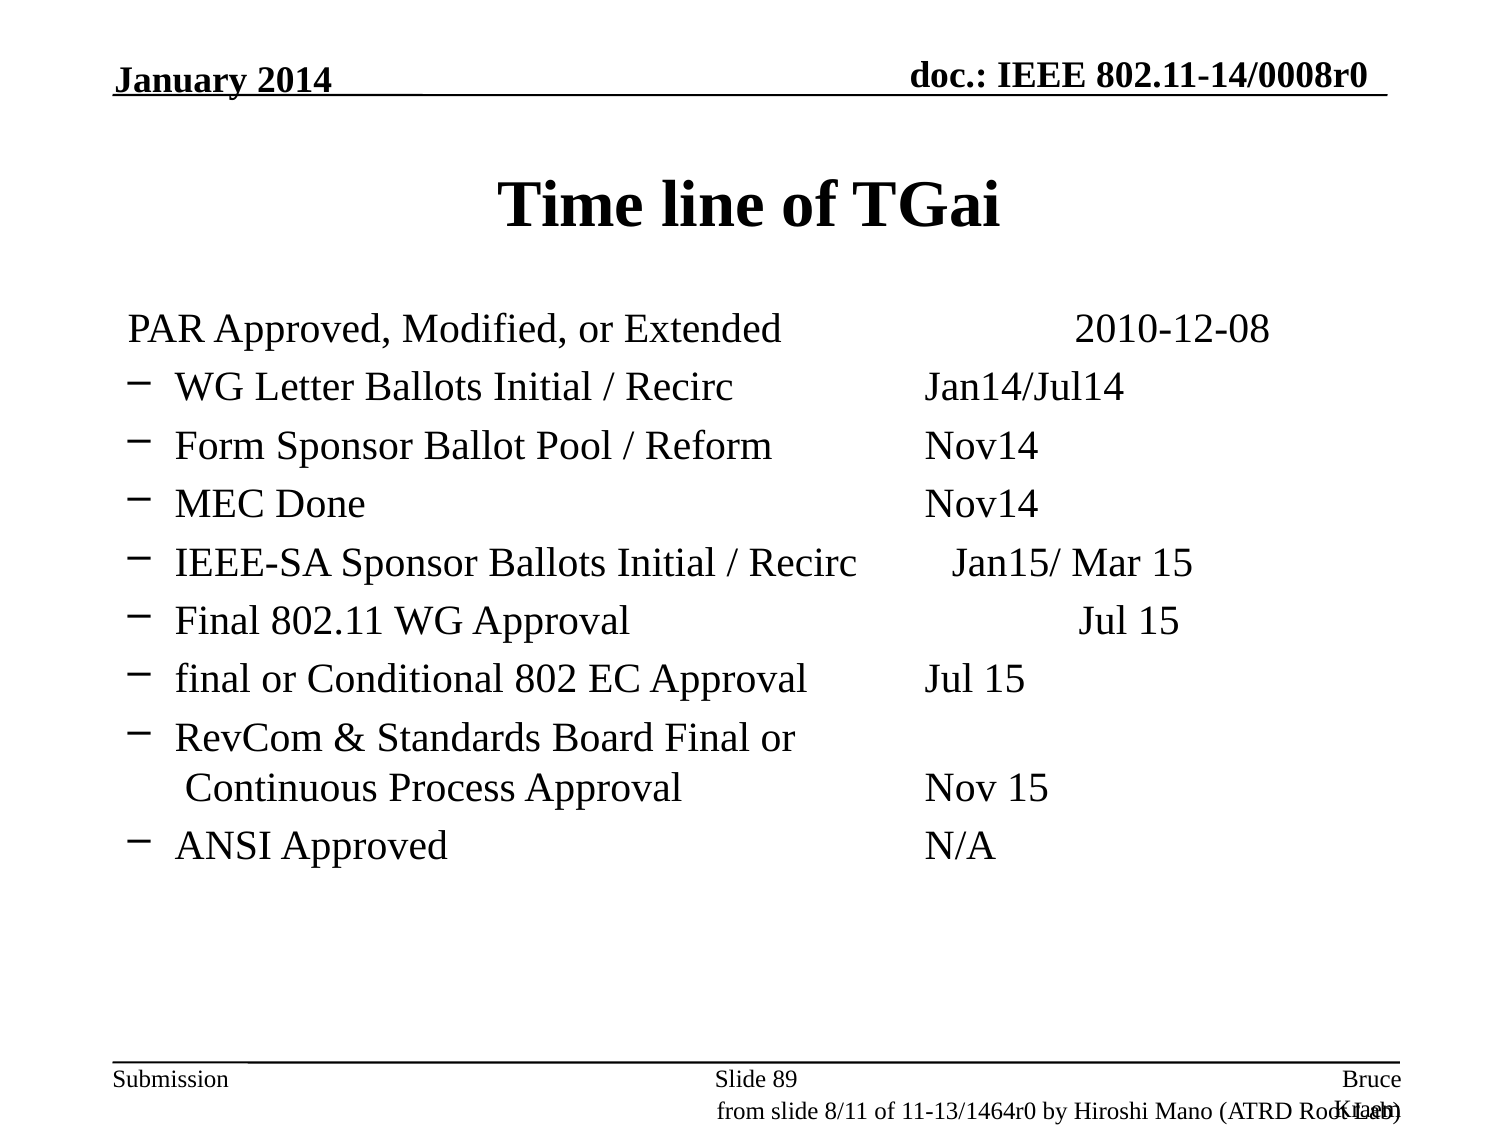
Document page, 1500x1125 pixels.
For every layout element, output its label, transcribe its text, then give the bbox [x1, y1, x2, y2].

slide_number Slide 89 [712, 1062, 800, 1087]
text_box from slide 8/11 of 11-13/1464r0 by Hiroshi Mano (ATRD Root Lab) [343, 1087, 1417, 1125]
list PAR Approved, Modified, or Extended 2010-12-08 WG Letter Ballots Initial / Recirc Jan14/Jul14 Form Sponsor Ballot Pool / Reform Nov14 MEC Done Nov14 IEEE-SA Sponsor Ballots Initial / Recirc Jan15/ Mar 15 Final 802.11 WG Approval Jul 15 final or Conditional 802 EC Approval Jul 15 RevCom & Standards Board Final or Continuous Process Approval Nov 15 ANSI Approved N/A [37, 224, 1500, 1000]
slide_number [114, 54, 374, 100]
footer Bruce Kraemer, Marvell [1325, 1062, 1402, 1087]
title Time line of TGai [112, 112, 1388, 224]
